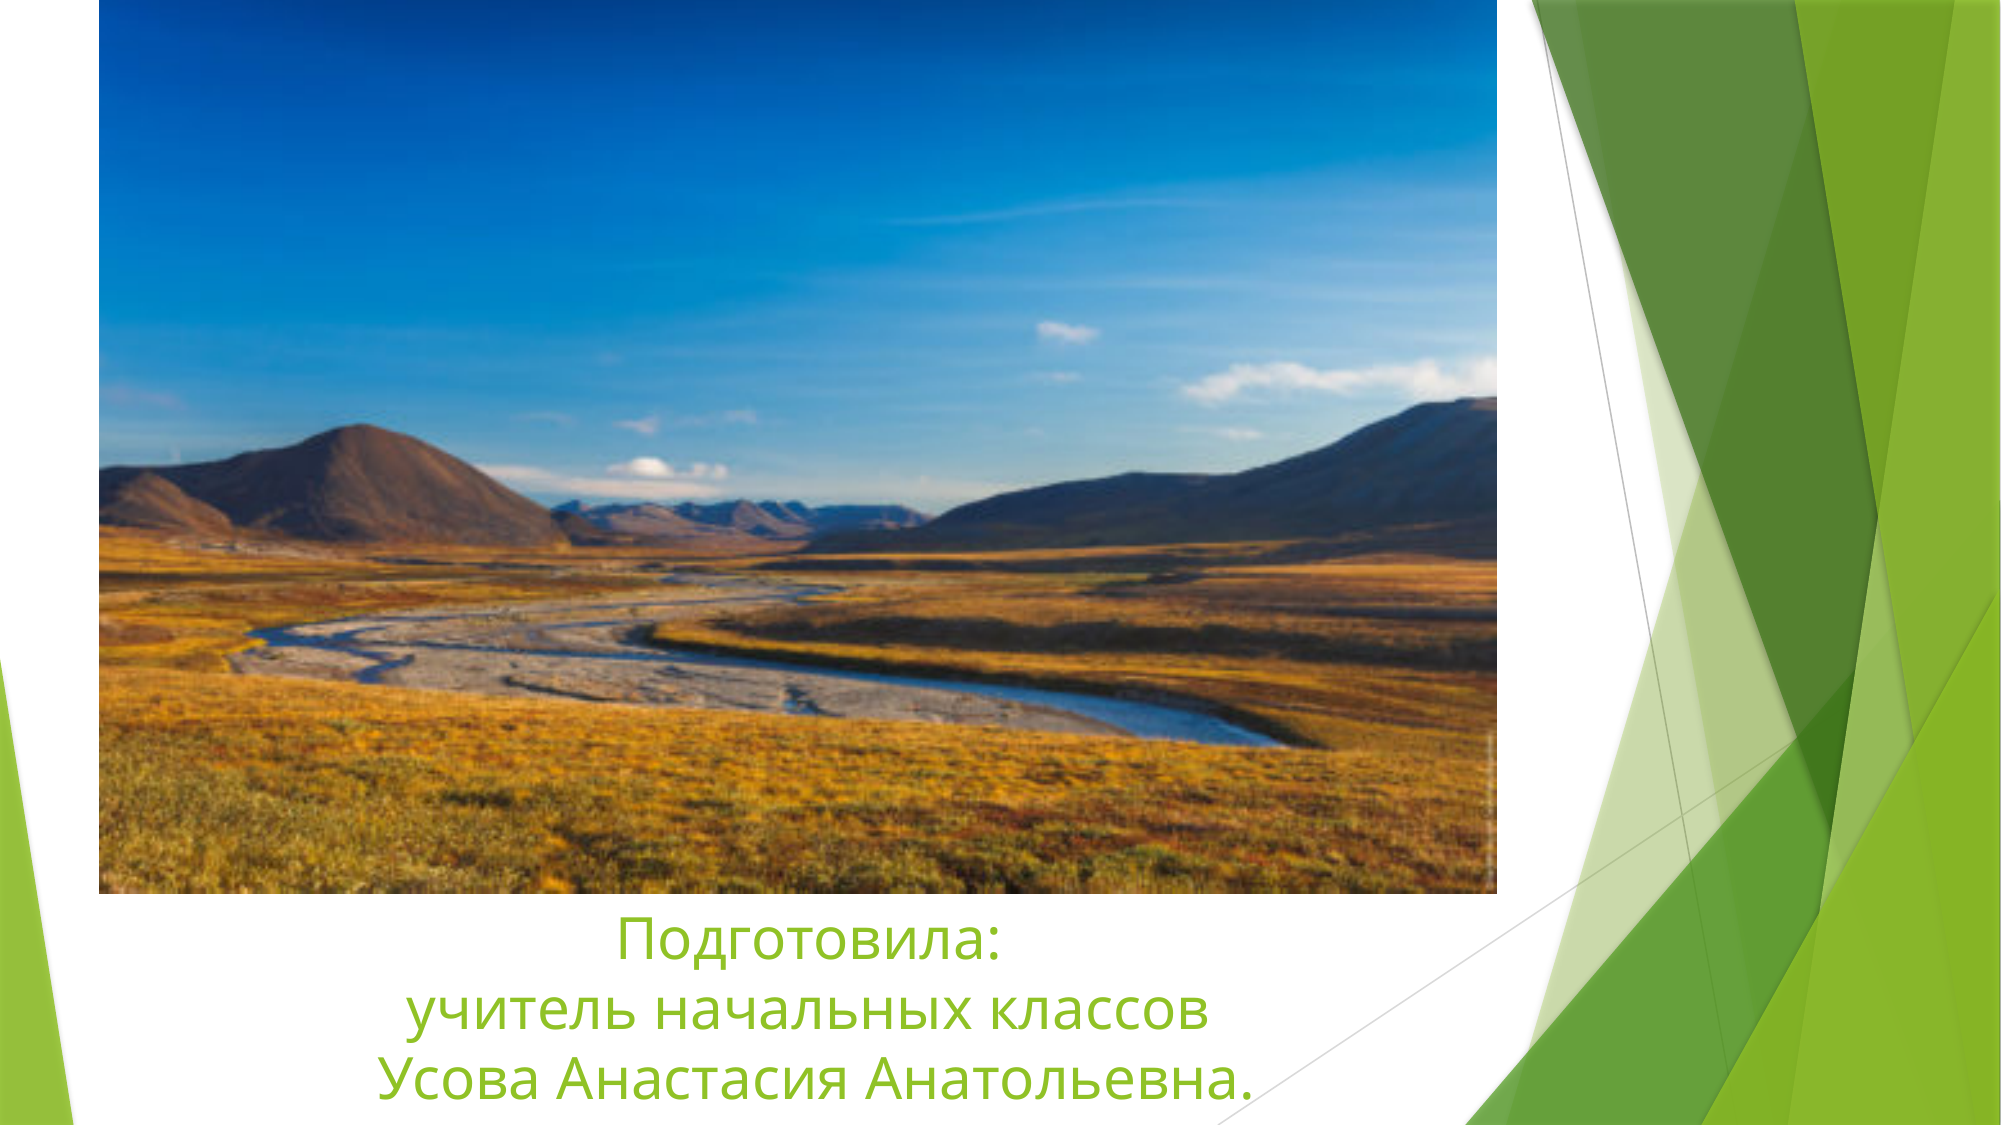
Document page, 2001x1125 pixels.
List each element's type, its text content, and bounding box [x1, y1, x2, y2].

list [99, 0, 1498, 895]
title Подготовила: учитель начальных классов Усова Анастасия Анатольевна. [111, 893, 1522, 1125]
